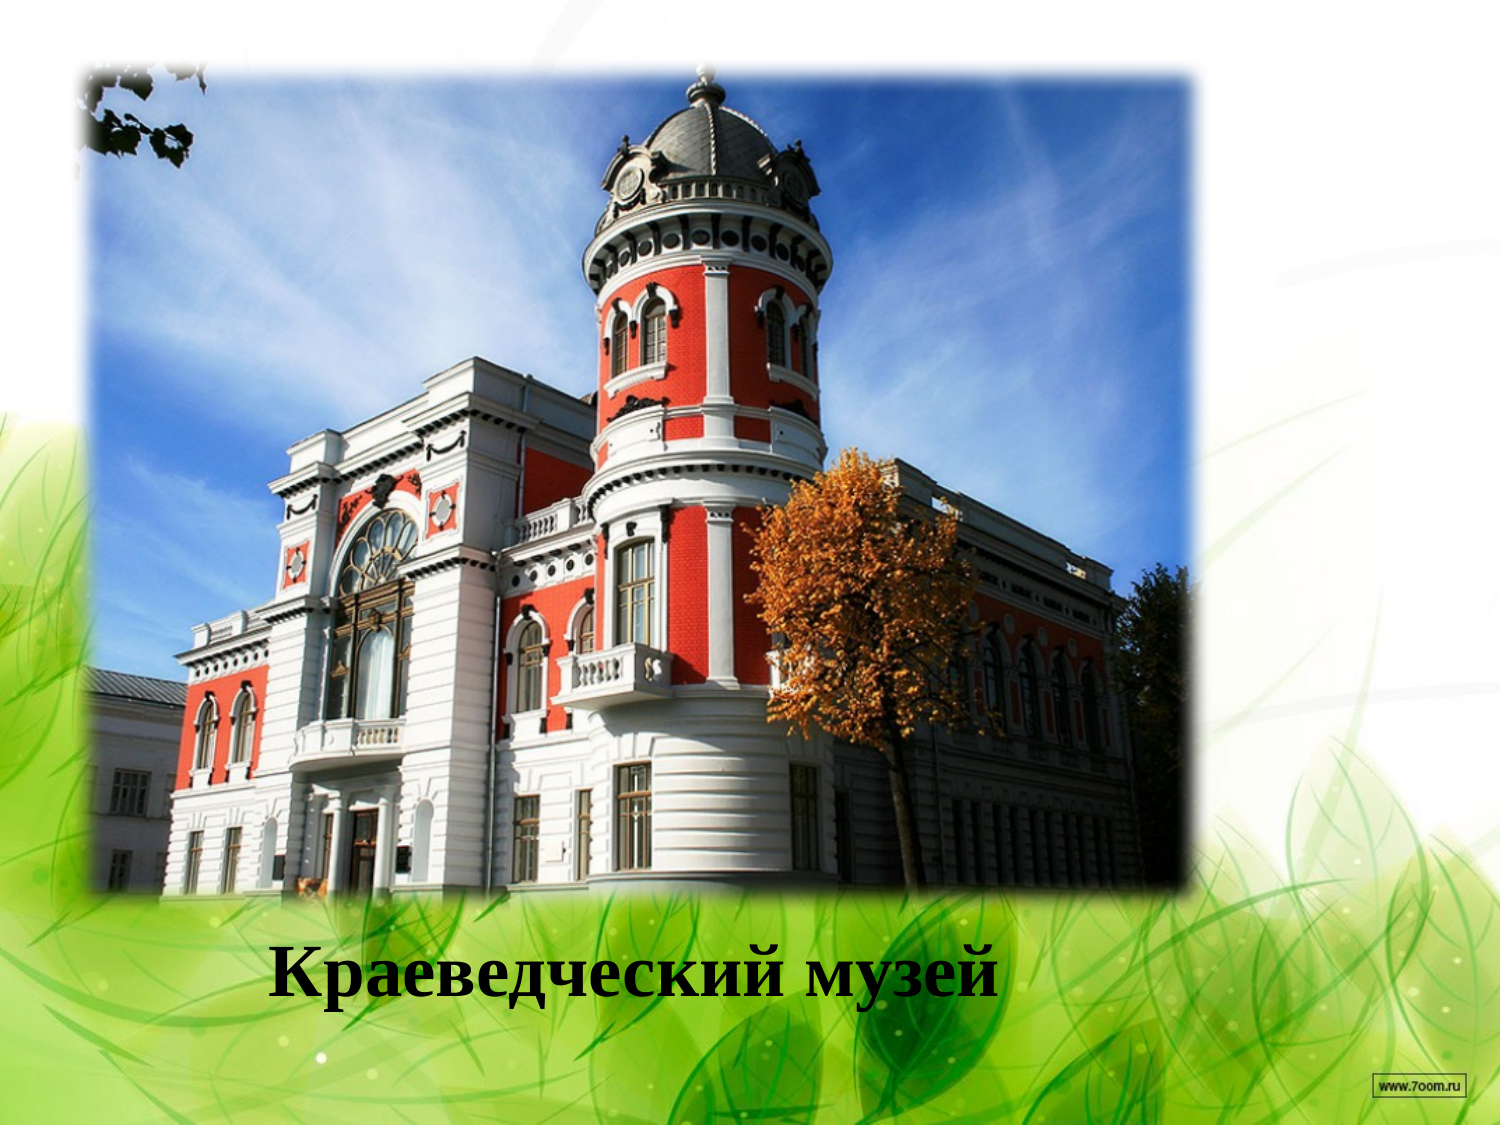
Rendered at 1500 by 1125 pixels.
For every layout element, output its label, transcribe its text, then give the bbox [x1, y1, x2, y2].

picture [0, 0, 1500, 1125]
list Краеведческий музей [253, 914, 1477, 1090]
